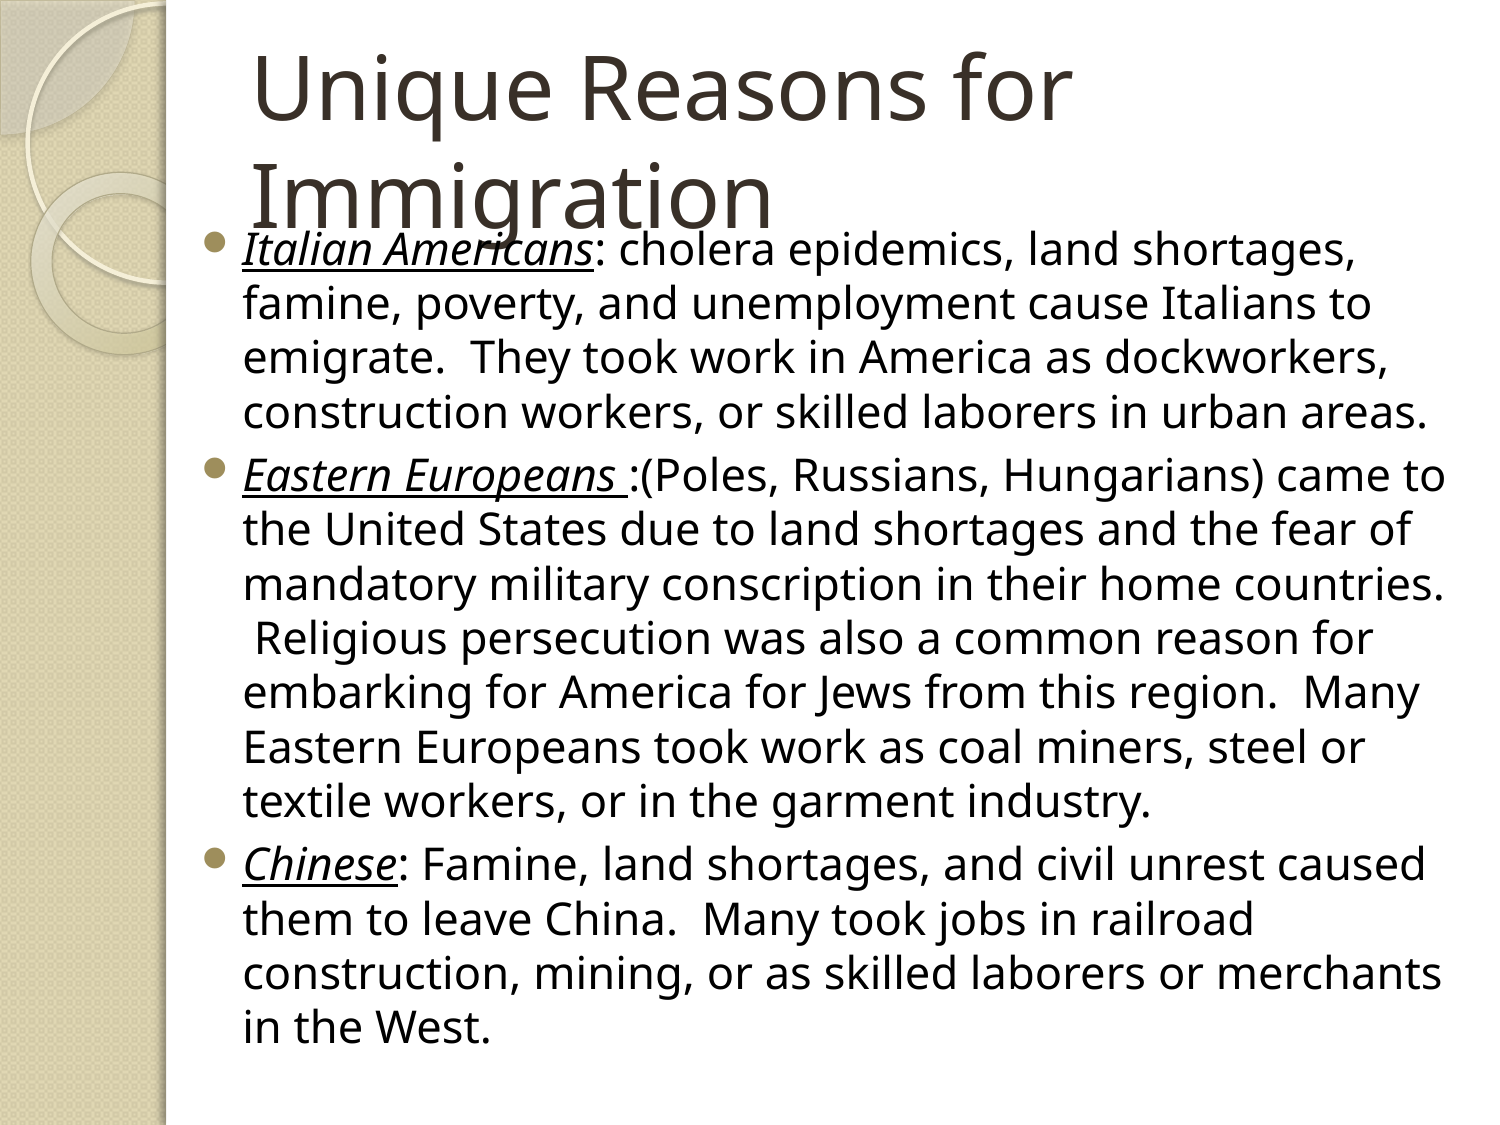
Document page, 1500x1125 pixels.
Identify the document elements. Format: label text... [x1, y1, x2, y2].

title Unique Reasons for Immigration [235, 45, 1466, 212]
list Italian Americans: cholera epidemics, land shortages, famine, poverty, and unemployment cause Italians to emigrate. They took work in America as dockworkers, construction workers, or skilled laborers in urban areas. Eastern Europeans :(Poles, Russians, Hungarians) came to the United States due to land shortages and the fear of mandatory military conscription in their home countries. Religious persecution was also a common reason for embarking for America for Jews from this region. Many Eastern Europeans took work as coal miners, steel or textile workers, or in the garment industry. Chinese: Famine, land shortages, and civil unrest caused them to leave China. Many took jobs in railroad construction, mining, or as skilled laborers or merchants in the West. [174, 212, 1466, 1113]
